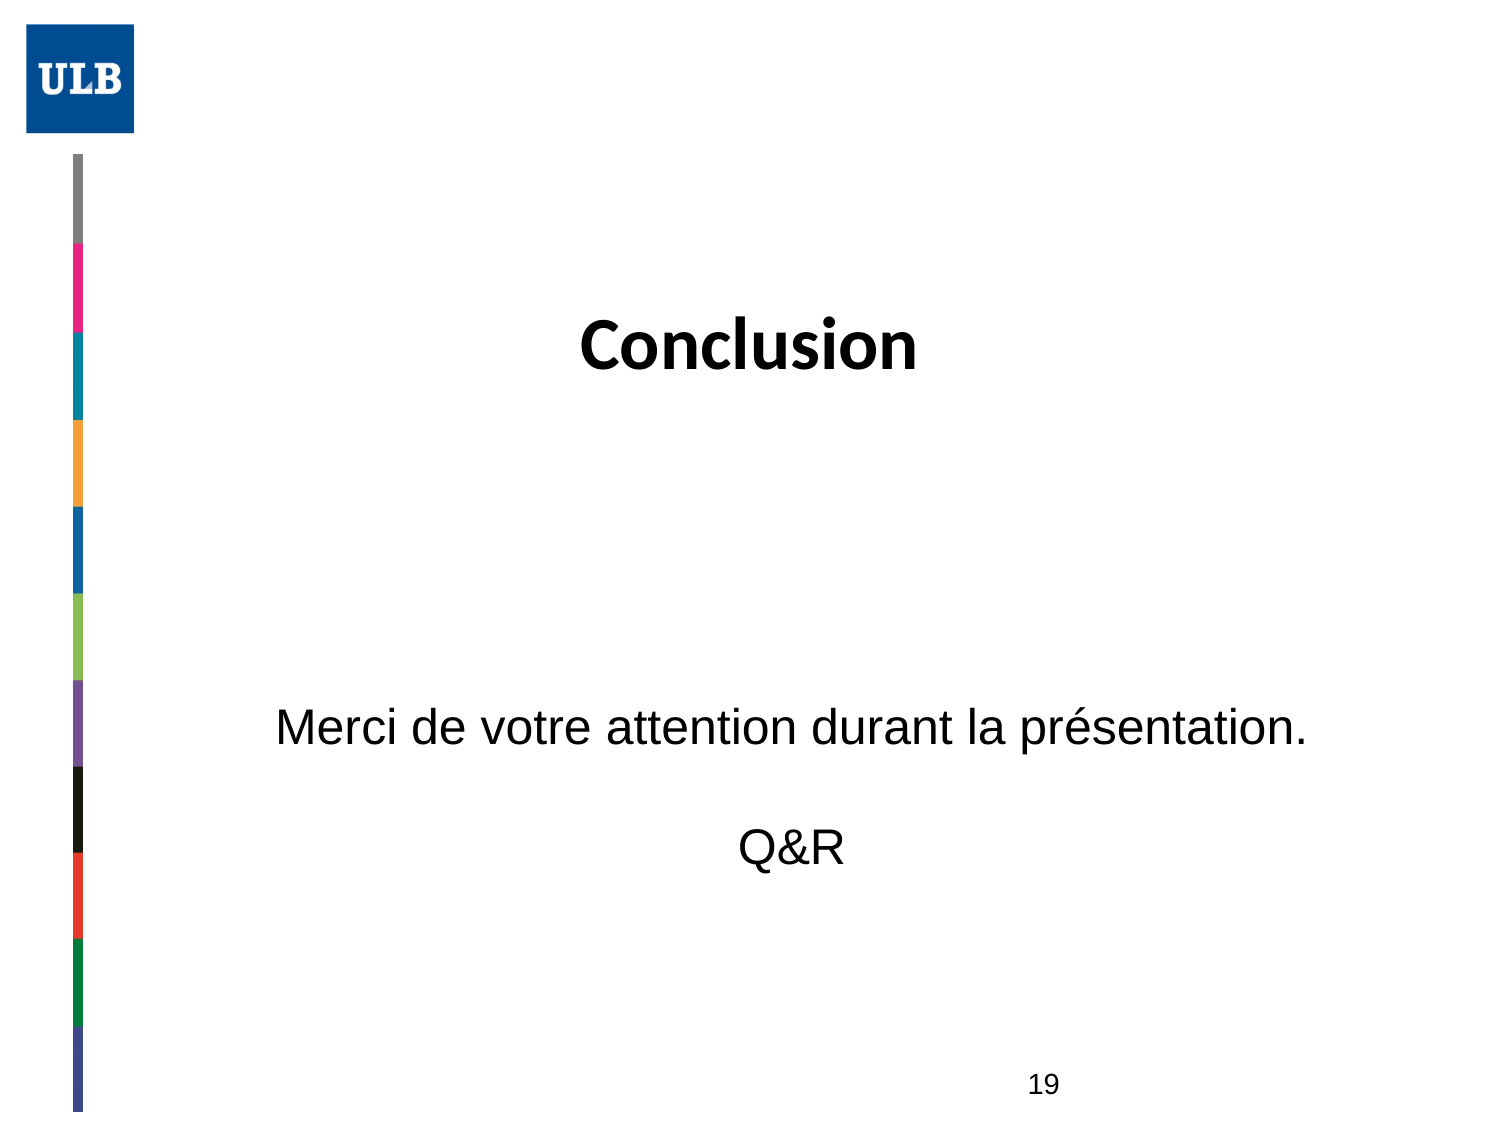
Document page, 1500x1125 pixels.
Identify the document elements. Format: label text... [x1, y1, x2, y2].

text_box Merci de votre attention durant la présentation. Q&R [162, 679, 1422, 868]
picture [73, 154, 83, 333]
title Conclusion [152, 246, 1348, 434]
picture [7, 24, 142, 143]
picture [73, 420, 83, 1112]
slide_number 19 [1012, 1052, 1350, 1113]
